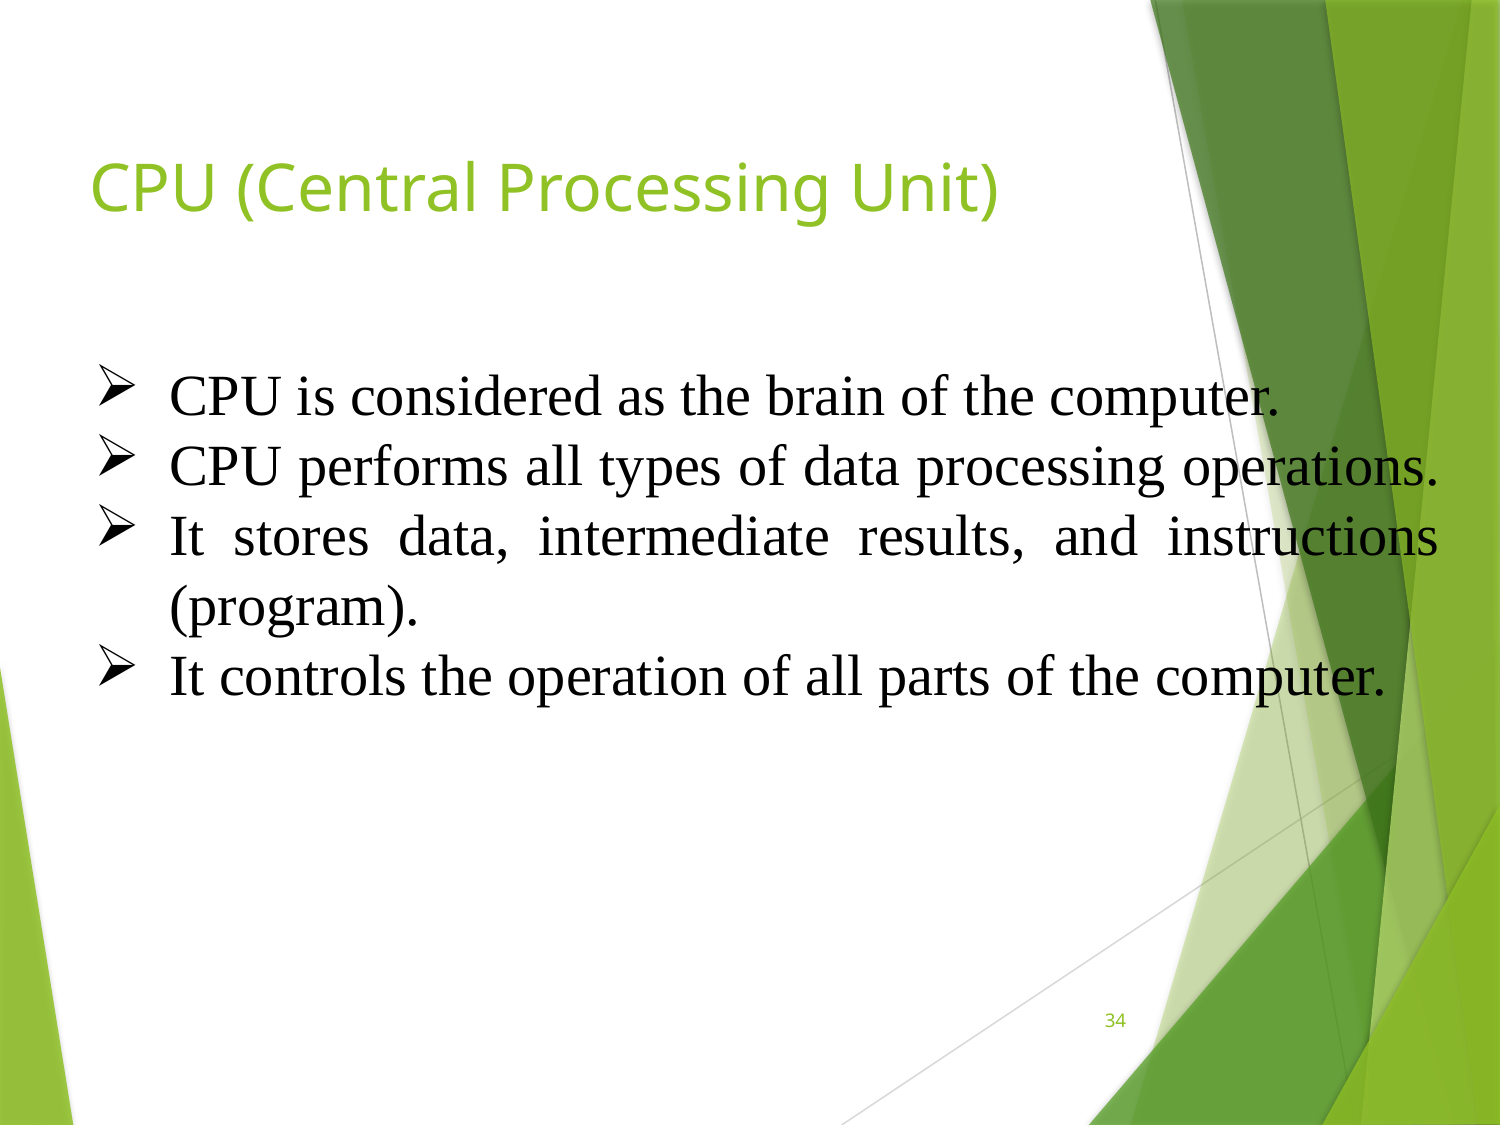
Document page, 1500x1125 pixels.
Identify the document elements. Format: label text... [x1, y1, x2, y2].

text_box CPU is considered as the brain of the computer. CPU performs all types of data processing operations. It stores data, intermediate results, and instructions (program). It controls the operation of all parts of the computer. [79, 350, 1456, 715]
slide_number 34 [1057, 991, 1142, 1051]
title CPU (Central Processing Unit) [74, 137, 1233, 314]
